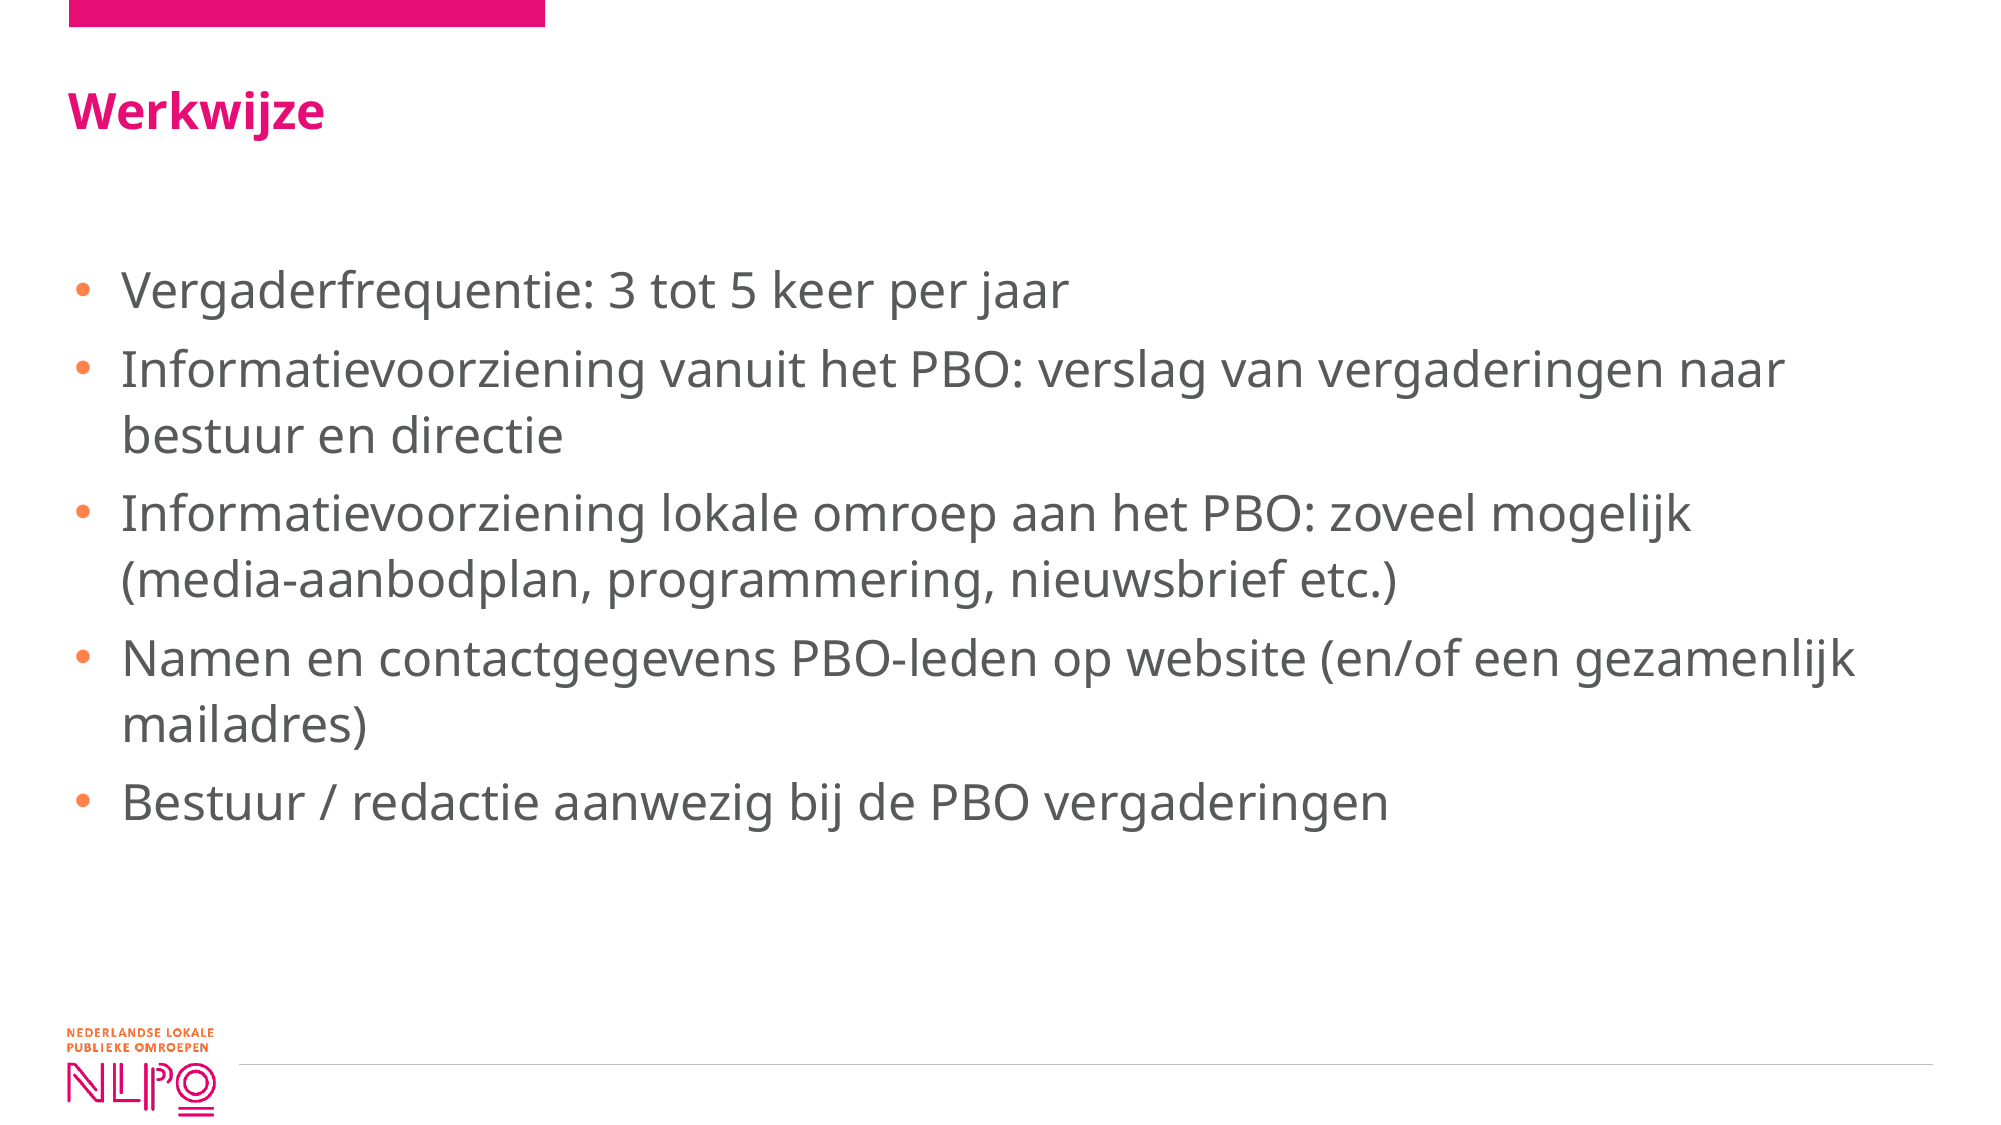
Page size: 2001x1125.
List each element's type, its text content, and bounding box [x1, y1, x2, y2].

text_box Vergaderfrequentie: 3 tot 5 keer per jaar Informatievoorziening vanuit het PBO: verslag van vergaderingen naar bestuur en directie Informatievoorziening lokale omroep aan het PBO: zoveel mogelijk (media-aanbodplan, programmering, nieuwsbrief etc.) Namen en contactgegevens PBO-leden op website (en/of een gezamenlijk mailadres) Bestuur / redactie aanwezig bij de PBO vergaderingen [66, 245, 1889, 838]
title Werkwijze [68, 59, 1934, 141]
picture [67, 1028, 216, 1118]
